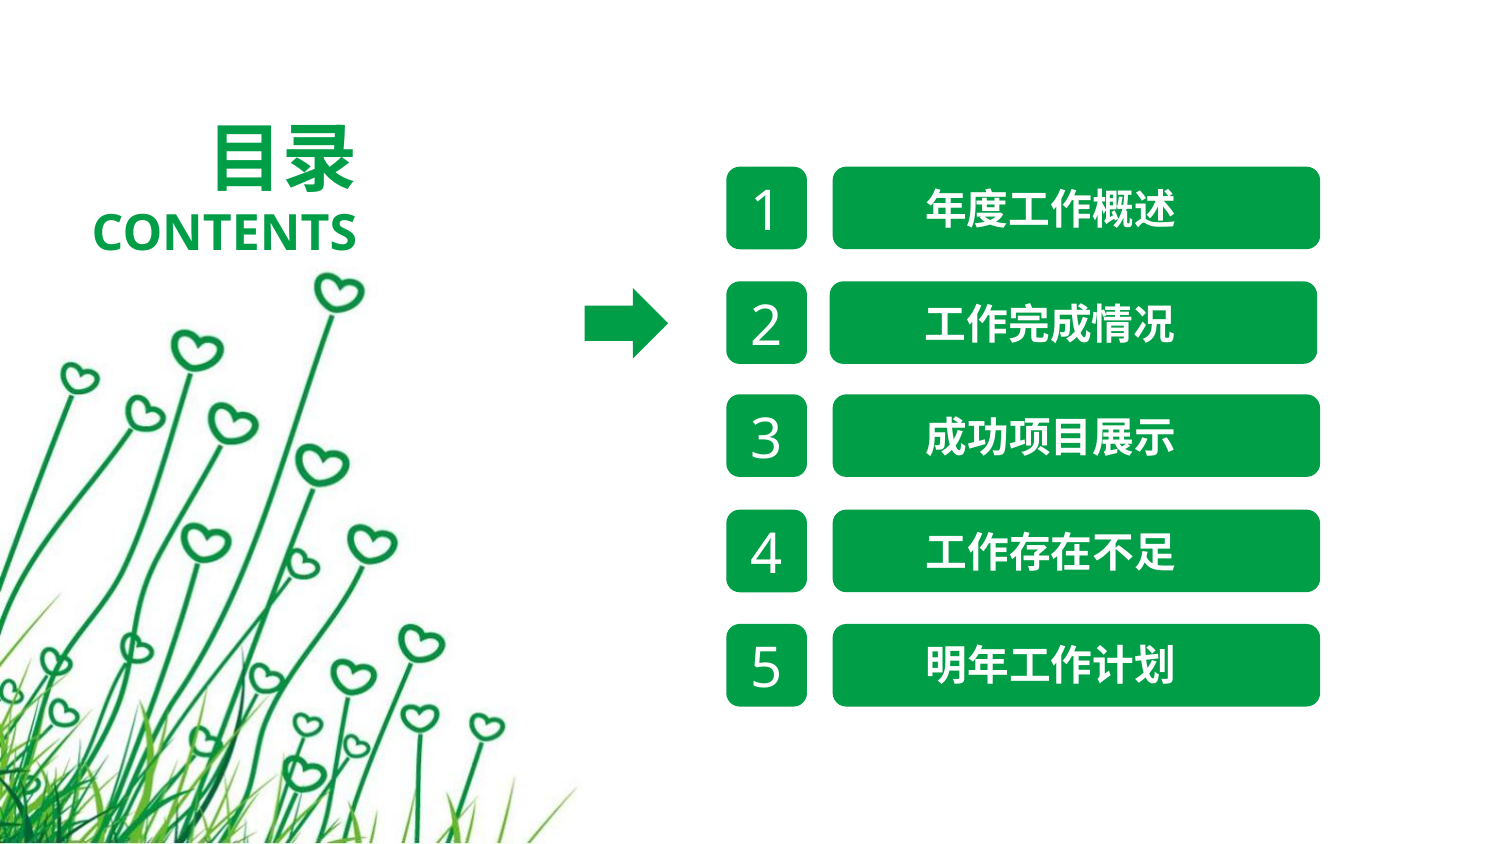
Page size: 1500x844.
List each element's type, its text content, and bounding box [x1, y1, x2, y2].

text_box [829, 281, 1318, 365]
text_box 目录 CONTENTS [17, 102, 372, 161]
picture [0, 162, 1211, 844]
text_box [832, 394, 1321, 478]
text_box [832, 166, 1321, 250]
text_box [832, 623, 1321, 707]
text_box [832, 509, 1321, 593]
